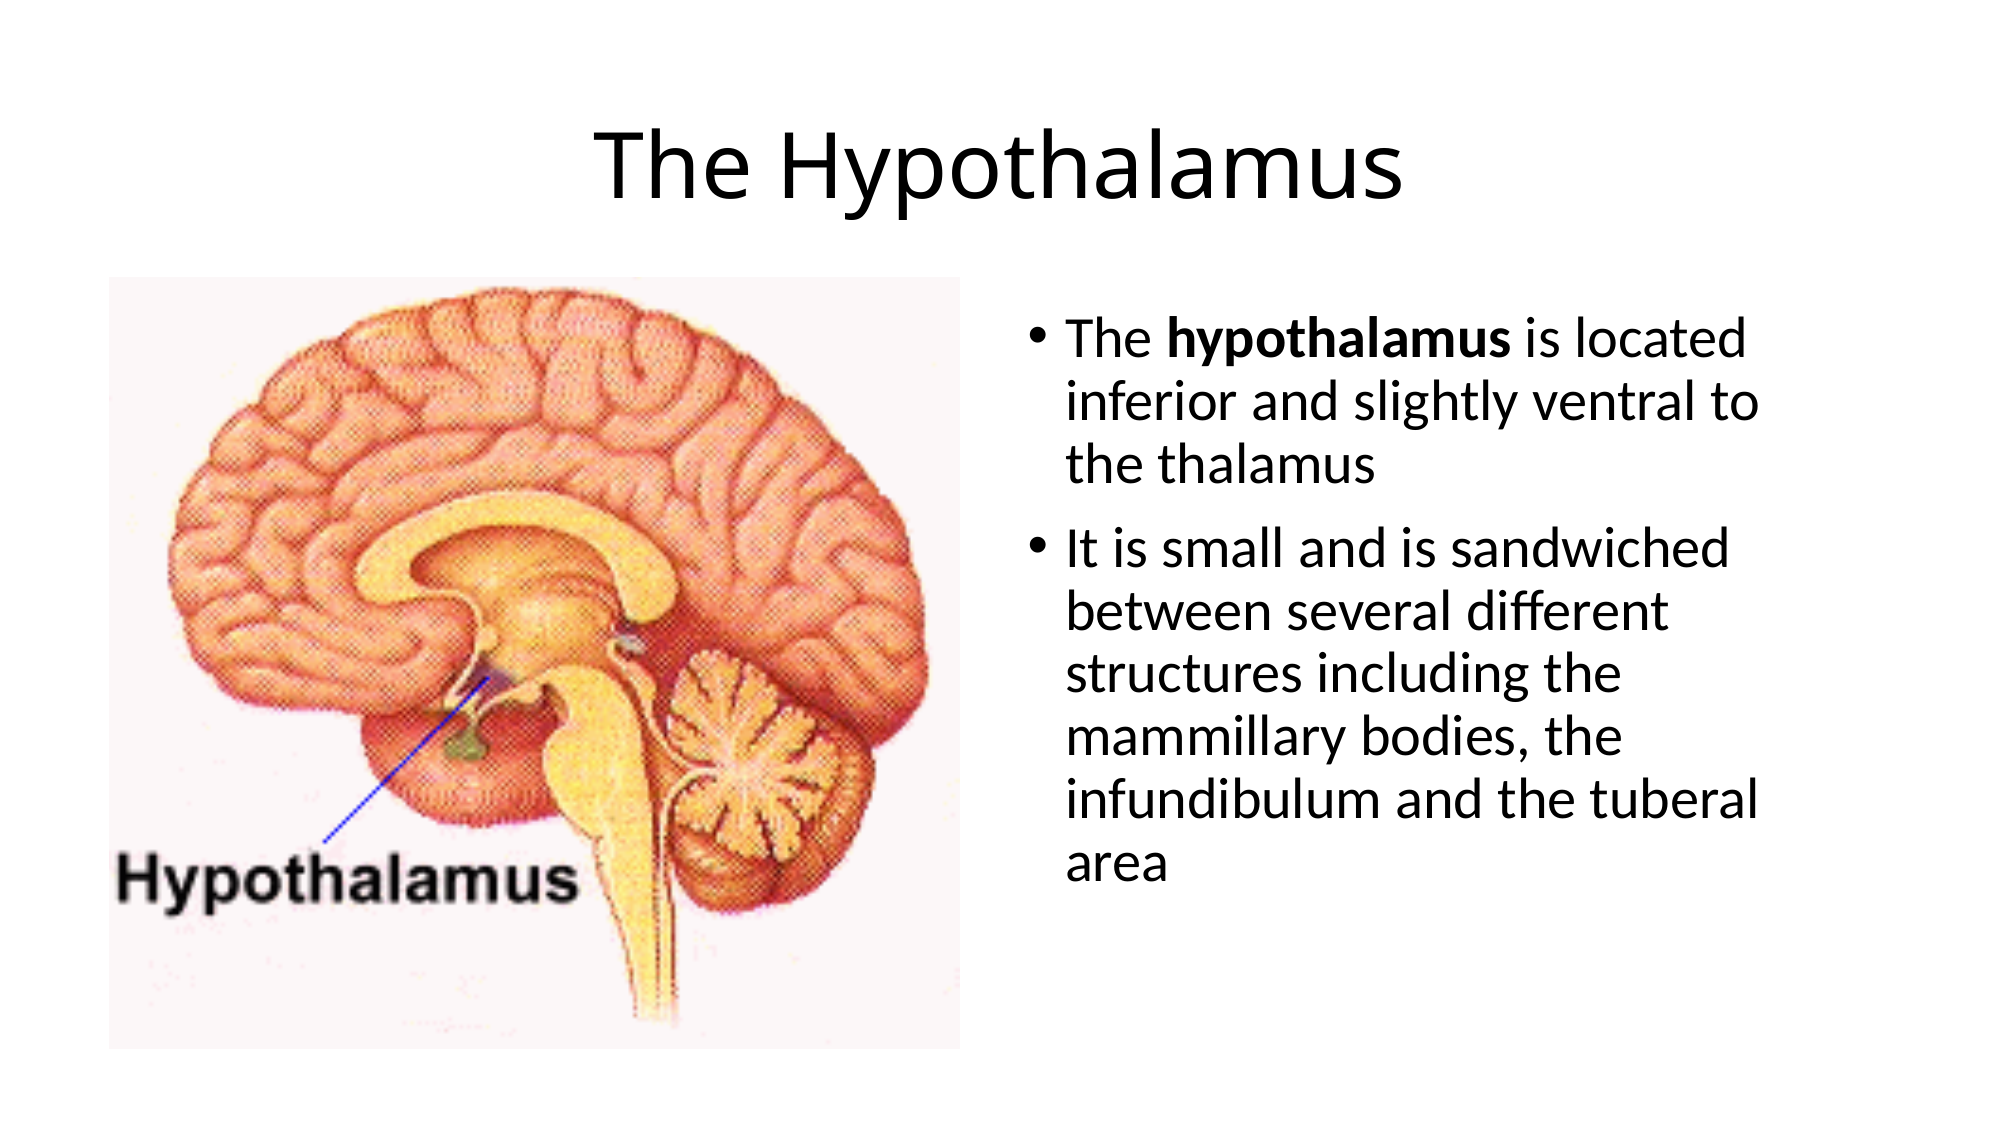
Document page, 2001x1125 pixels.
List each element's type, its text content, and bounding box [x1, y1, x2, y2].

list The hypothalamus is located inferior and slightly ventral to the thalamus It is small and is sandwiched between several different structures including the mammillary bodies, the infundibulum and the tuberal area [1012, 299, 1863, 1014]
picture [109, 277, 960, 1049]
title The Hypothalamus [137, 59, 1863, 278]
